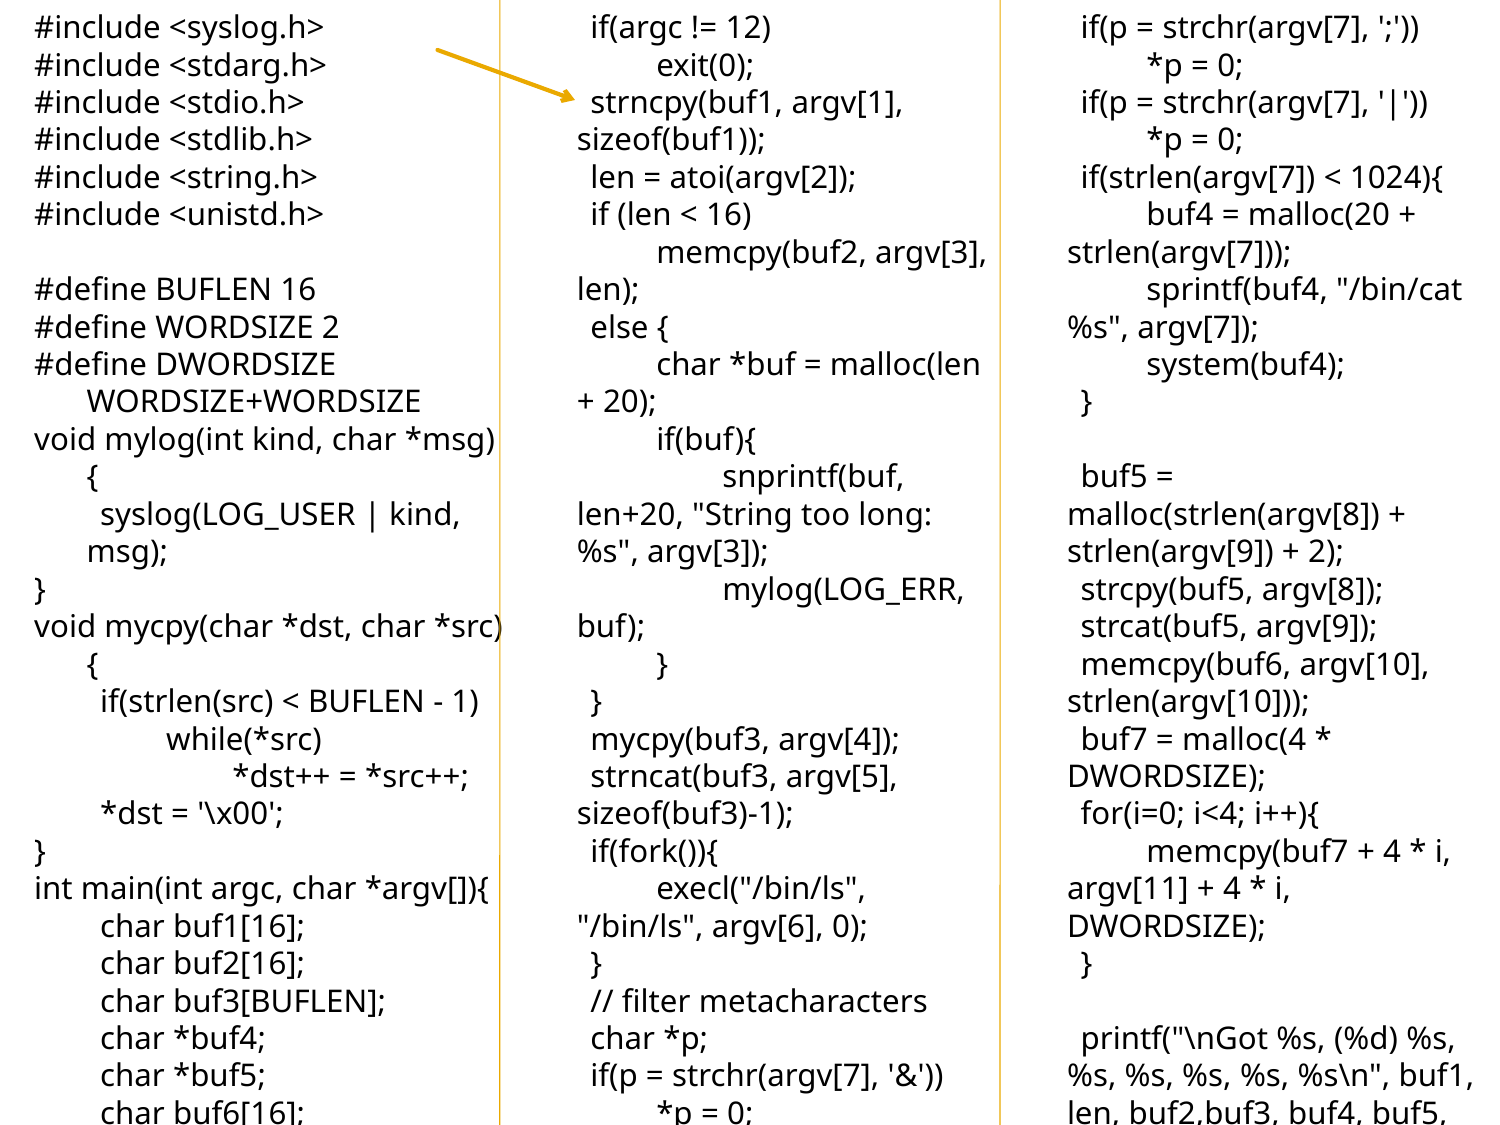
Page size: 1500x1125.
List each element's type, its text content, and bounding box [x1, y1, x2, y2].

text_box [437, 49, 575, 101]
text_box #include <syslog.h> #include <stdarg.h> #include <stdio.h> #include <stdlib.h> #include <string.h> #include <unistd.h> #define BUFLEN 16 #define WORDSIZE 2 #define DWORDSIZE WORDSIZE+WORDSIZE void mylog(int kind, char *msg){ syslog(LOG_USER | kind, msg); } void mycpy(char *dst, char *src){ if(strlen(src) < BUFLEN - 1) while(*src) *dst++ = *src++; *dst = '\x00'; } int main(int argc, char *argv[]){ char buf1[16]; char buf2[16]; char buf3[BUFLEN]; char *buf4; char *buf5; char buf6[16]; char *buf7; int i, len; if(argc != 12) exit(0); strncpy(buf1, argv[1], sizeof(buf1)); len = atoi(argv[2]); if (len < 16) memcpy(buf2, argv[3], len); else { char *buf = malloc(len + 20); if(buf){ snprintf(buf, len+20, "String too long: %s", argv[3]); mylog(LOG_ERR, buf); } } mycpy(buf3, argv[4]); strncat(buf3, argv[5], sizeof(buf3)-1); if(fork()){ execl("/bin/ls", "/bin/ls", argv[6], 0); } // filter metacharacters char *p; if(p = strchr(argv[7], '&')) *p = 0; if(p = strchr(argv[7], '`')) *p = 0; if(p = strchr(argv[7], ';')) *p = 0; if(p = strchr(argv[7], '|')) *p = 0; if(strlen(argv[7]) < 1024){ buf4 = malloc(20 + strlen(argv[7])); sprintf(buf4, "/bin/cat %s", argv[7]); system(buf4); } buf5 = malloc(strlen(argv[8]) + strlen(argv[9]) + 2); strcpy(buf5, argv[8]); strcat(buf5, argv[9]); memcpy(buf6, argv[10], strlen(argv[10])); buf7 = malloc(4 * DWORDSIZE); for(i=0; i<4; i++){ memcpy(buf7 + 4 * i, argv[11] + 4 * i, DWORDSIZE); } printf("\nGot %s, (%d) %s, %s, %s, %s, %s, %s\n", buf1, len, buf2,buf3, buf4, buf5, buf6, buf7); } [1001, 0, 1500, 561]
text_box #include <syslog.h> #include <stdarg.h> #include <stdio.h> #include <stdlib.h> #include <string.h> #include <unistd.h> #define BUFLEN 16 #define WORDSIZE 2 #define DWORDSIZE WORDSIZE+WORDSIZE void mylog(int kind, char *msg){ syslog(LOG_USER | kind, msg); } void mycpy(char *dst, char *src){ if(strlen(src) < BUFLEN - 1) while(*src) *dst++ = *src++; *dst = '\x00'; } int main(int argc, char *argv[]){ char buf1[16]; char buf2[16]; char buf3[BUFLEN]; char *buf4; char *buf5; char buf6[16]; char *buf7; int i, len; if(argc != 12) exit(0); strncpy(buf1, argv[1], sizeof(buf1)); len = atoi(argv[2]); if (len < 16) memcpy(buf2, argv[3], len); else { char *buf = malloc(len + 20); if(buf){ snprintf(buf, len+20, "String too long: %s", argv[3]); mylog(LOG_ERR, buf); } } mycpy(buf3, argv[4]); strncat(buf3, argv[5], sizeof(buf3)-1); if(fork()){ execl("/bin/ls", "/bin/ls", argv[6], 0); } // filter metacharacters char *p; if(p = strchr(argv[7], '&')) *p = 0; if(p = strchr(argv[7], '`')) *p = 0; if(p = strchr(argv[7], ';')) *p = 0; if(p = strchr(argv[7], '|')) *p = 0; if(strlen(argv[7]) < 1024){ buf4 = malloc(20 + strlen(argv[7])); sprintf(buf4, "/bin/cat %s", argv[7]); system(buf4); } buf5 = malloc(strlen(argv[8]) + strlen(argv[9]) + 2); strcpy(buf5, argv[8]); strcat(buf5, argv[9]); memcpy(buf6, argv[10], strlen(argv[10])); buf7 = malloc(4 * DWORDSIZE); for(i=0; i<4; i++){ memcpy(buf7 + 4 * i, argv[11] + 4 * i, DWORDSIZE); } printf("\nGot %s, (%d) %s, %s, %s, %s, %s, %s\n", buf1, len, buf2,buf3, buf4, buf5, buf6, buf7); } [501, 0, 999, 560]
text_box #include <syslog.h> #include <stdarg.h> #include <stdio.h> #include <stdlib.h> #include <string.h> #include <unistd.h> #define BUFLEN 16 #define WORDSIZE 2 #define DWORDSIZE WORDSIZE+WORDSIZE void mylog(int kind, char *msg){ syslog(LOG_USER | kind, msg); } void mycpy(char *dst, char *src){ if(strlen(src) < BUFLEN - 1) while(*src) *dst++ = *src++; *dst = '\x00'; } int main(int argc, char *argv[]){ char buf1[16]; char buf2[16]; char buf3[BUFLEN]; char *buf4; char *buf5; char buf6[16]; char *buf7; int i, len; if(argc != 12) exit(0); strncpy(buf1, argv[1], sizeof(buf1)); len = atoi(argv[2]); if (len < 16) memcpy(buf2, argv[3], len); else { char *buf = malloc(len + 20); if(buf){ snprintf(buf, len+20, "String too long: %s", argv[3]); mylog(LOG_ERR, buf); } } mycpy(buf3, argv[4]); strncat(buf3, argv[5], sizeof(buf3)-1); if(fork()){ execl("/bin/ls", "/bin/ls", argv[6], 0); } // filter metacharacters char *p; if(p = strchr(argv[7], '&')) *p = 0; if(p = strchr(argv[7], '`')) *p = 0; if(p = strchr(argv[7], ';')) *p = 0; if(p = strchr(argv[7], '|')) *p = 0; if(strlen(argv[7]) < 1024){ buf4 = malloc(20 + strlen(argv[7])); sprintf(buf4, "/bin/cat %s", argv[7]); system(buf4); } buf5 = malloc(strlen(argv[8]) + strlen(argv[9]) + 2); strcpy(buf5, argv[8]); strcat(buf5, argv[9]); memcpy(buf6, argv[10], strlen(argv[10])); buf7 = malloc(4 * DWORDSIZE); for(i=0; i<4; i++){ memcpy(buf7 + 4 * i, argv[11] + 4 * i, DWORDSIZE); } printf("\nGot %s, (%d) %s, %s, %s, %s, %s, %s\n", buf1, len, buf2,buf3, buf4, buf5, buf6, buf7); } [501, 572, 999, 1125]
text_box #include <syslog.h> #include <stdarg.h> #include <stdio.h> #include <stdlib.h> #include <string.h> #include <unistd.h> #define BUFLEN 16 #define WORDSIZE 2 #define DWORDSIZE WORDSIZE+WORDSIZE void mylog(int kind, char *msg){ syslog(LOG_USER | kind, msg); } void mycpy(char *dst, char *src){ if(strlen(src) < BUFLEN - 1) while(*src) *dst++ = *src++; *dst = '\x00'; } int main(int argc, char *argv[]){ char buf1[16]; char buf2[16]; char buf3[BUFLEN]; char *buf4; char *buf5; char buf6[16]; char *buf7; int i, len; if(argc != 12) exit(0); strncpy(buf1, argv[1], sizeof(buf1)); len = atoi(argv[2]); if (len < 16) memcpy(buf2, argv[3], len); else { char *buf = malloc(len + 20); if(buf){ snprintf(buf, len+20, "String too long: %s", argv[3]); mylog(LOG_ERR, buf); } } mycpy(buf3, argv[4]); strncat(buf3, argv[5], sizeof(buf3)-1); if(fork()){ execl("/bin/ls", "/bin/ls", argv[6], 0); } // filter metacharacters char *p; if(p = strchr(argv[7], '&')) *p = 0; if(p = strchr(argv[7], '`')) *p = 0; if(p = strchr(argv[7], ';')) *p = 0; if(p = strchr(argv[7], '|')) *p = 0; if(strlen(argv[7]) < 1024){ buf4 = malloc(20 + strlen(argv[7])); sprintf(buf4, "/bin/cat %s", argv[7]); system(buf4); } buf5 = malloc(strlen(argv[8]) + strlen(argv[9]) + 2); strcpy(buf5, argv[8]); strcat(buf5, argv[9]); memcpy(buf6, argv[10], strlen(argv[10])); buf7 = malloc(4 * DWORDSIZE); for(i=0; i<4; i++){ memcpy(buf7 + 4 * i, argv[11] + 4 * i, DWORDSIZE); } printf("\nGot %s, (%d) %s, %s, %s, %s, %s, %s\n", buf1, len, buf2,buf3, buf4, buf5, buf6, buf7); } [0, 0, 499, 561]
text_box #include <syslog.h> #include <stdarg.h> #include <stdio.h> #include <stdlib.h> #include <string.h> #include <unistd.h> #define BUFLEN 16 #define WORDSIZE 2 #define DWORDSIZE WORDSIZE+WORDSIZE void mylog(int kind, char *msg){ syslog(LOG_USER | kind, msg); } void mycpy(char *dst, char *src){ if(strlen(src) < BUFLEN - 1) while(*src) *dst++ = *src++; *dst = '\x00'; } int main(int argc, char *argv[]){ char buf1[16]; char buf2[16]; char buf3[BUFLEN]; char *buf4; char *buf5; char buf6[16]; char *buf7; int i, len; if(argc != 12) exit(0); strncpy(buf1, argv[1], sizeof(buf1)); len = atoi(argv[2]); if (len < 16) memcpy(buf2, argv[3], len); else { char *buf = malloc(len + 20); if(buf){ snprintf(buf, len+20, "String too long: %s", argv[3]); mylog(LOG_ERR, buf); } } mycpy(buf3, argv[4]); strncat(buf3, argv[5], sizeof(buf3)-1); if(fork()){ execl("/bin/ls", "/bin/ls", argv[6], 0); } // filter metacharacters char *p; if(p = strchr(argv[7], '&')) *p = 0; if(p = strchr(argv[7], '`')) *p = 0; if(p = strchr(argv[7], ';')) *p = 0; if(p = strchr(argv[7], '|')) *p = 0; if(strlen(argv[7]) < 1024){ buf4 = malloc(20 + strlen(argv[7])); sprintf(buf4, "/bin/cat %s", argv[7]); system(buf4); } buf5 = malloc(strlen(argv[8]) + strlen(argv[9]) + 2); strcpy(buf5, argv[8]); strcat(buf5, argv[9]); memcpy(buf6, argv[10], strlen(argv[10])); buf7 = malloc(4 * DWORDSIZE); for(i=0; i<4; i++){ memcpy(buf7 + 4 * i, argv[11] + 4 * i, DWORDSIZE); } printf("\nGot %s, (%d) %s, %s, %s, %s, %s, %s\n", buf1, len, buf2,buf3, buf4, buf5, buf6, buf7); } [0, 571, 499, 1125]
text_box #include <syslog.h> #include <stdarg.h> #include <stdio.h> #include <stdlib.h> #include <string.h> #include <unistd.h> #define BUFLEN 16 #define WORDSIZE 2 #define DWORDSIZE WORDSIZE+WORDSIZE void mylog(int kind, char *msg){ syslog(LOG_USER | kind, msg); } void mycpy(char *dst, char *src){ if(strlen(src) < BUFLEN - 1) while(*src) *dst++ = *src++; *dst = '\x00'; } int main(int argc, char *argv[]){ char buf1[16]; char buf2[16]; char buf3[BUFLEN]; char *buf4; char *buf5; char buf6[16]; char *buf7; int i, len; if(argc != 12) exit(0); strncpy(buf1, argv[1], sizeof(buf1)); len = atoi(argv[2]); if (len < 16) memcpy(buf2, argv[3], len); else { char *buf = malloc(len + 20); if(buf){ snprintf(buf, len+20, "String too long: %s", argv[3]); mylog(LOG_ERR, buf); } } mycpy(buf3, argv[4]); strncat(buf3, argv[5], sizeof(buf3)-1); if(fork()){ execl("/bin/ls", "/bin/ls", argv[6], 0); } // filter metacharacters char *p; if(p = strchr(argv[7], '&')) *p = 0; if(p = strchr(argv[7], '`')) *p = 0; if(p = strchr(argv[7], ';')) *p = 0; if(p = strchr(argv[7], '|')) *p = 0; if(strlen(argv[7]) < 1024){ buf4 = malloc(20 + strlen(argv[7])); sprintf(buf4, "/bin/cat %s", argv[7]); system(buf4); } buf5 = malloc(strlen(argv[8]) + strlen(argv[9]) + 2); strcpy(buf5, argv[8]); strcat(buf5, argv[9]); memcpy(buf6, argv[10], strlen(argv[10])); buf7 = malloc(4 * DWORDSIZE); for(i=0; i<4; i++){ memcpy(buf7 + 4 * i, argv[11] + 4 * i, DWORDSIZE); } printf("\nGot %s, (%d) %s, %s, %s, %s, %s, %s\n", buf1, len, buf2,buf3, buf4, buf5, buf6, buf7); } [1001, 571, 1500, 1125]
